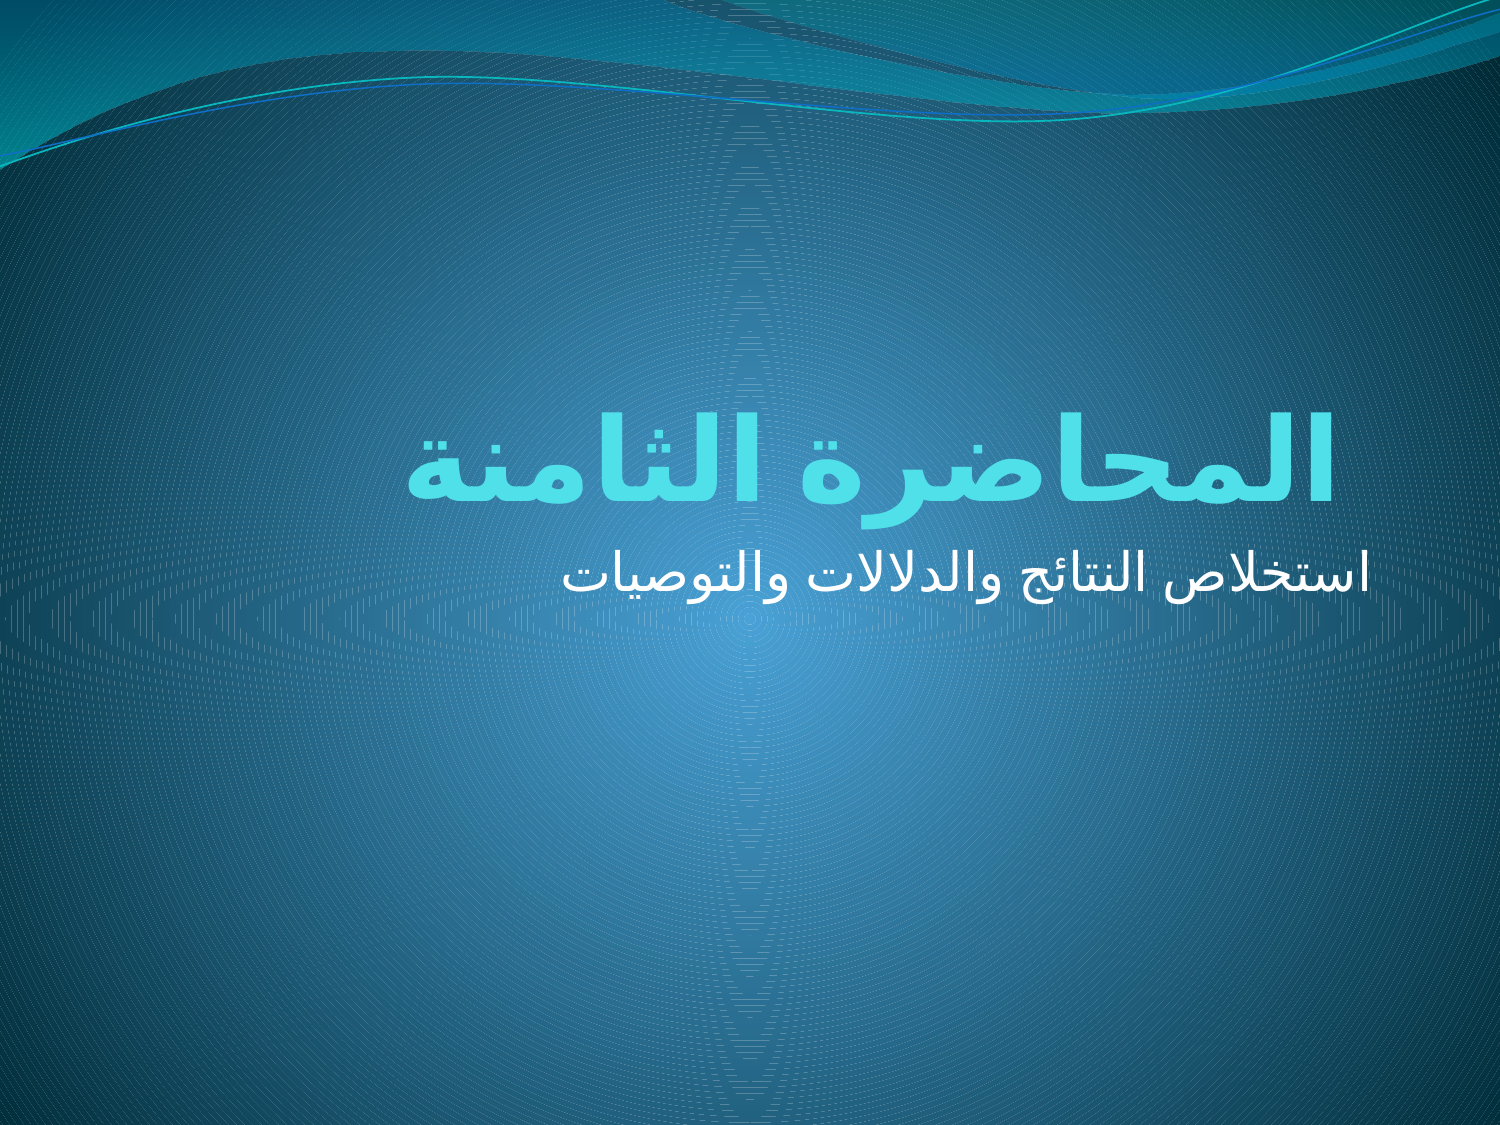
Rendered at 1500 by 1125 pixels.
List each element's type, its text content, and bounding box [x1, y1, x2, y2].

subtitle استخلاص النتائج والدلالات والتوصيات [87, 529, 1376, 818]
title المحاضرة الثامنة [87, 224, 1376, 525]
